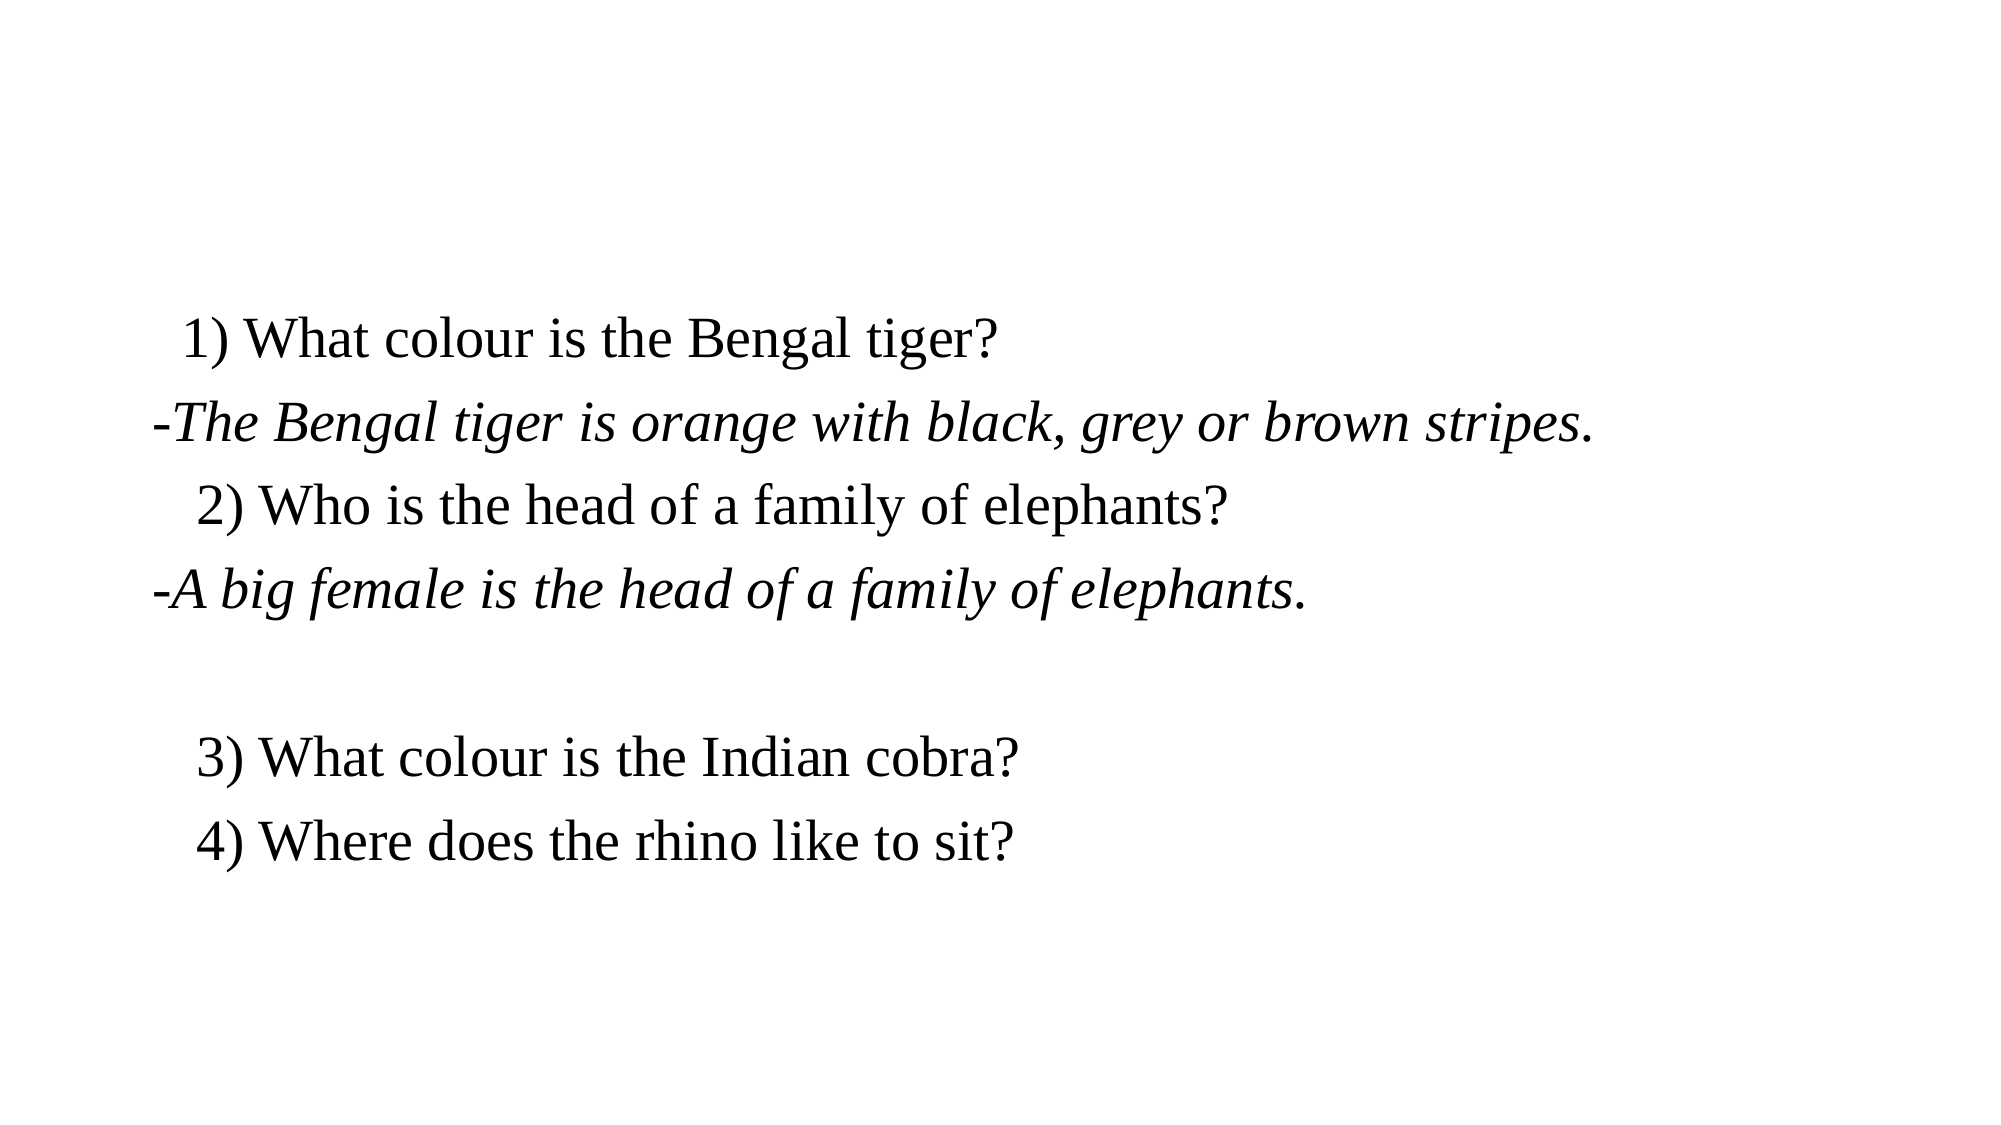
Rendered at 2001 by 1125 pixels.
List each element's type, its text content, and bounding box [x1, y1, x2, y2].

list 1) What colour is the Bengal tiger? -The Bengal tiger is orange with black, grey or brown stripes. 2) Who is the head of a family of elephants? -A big female is the head of a family of elephants. 3) What colour is the Indian cobra? 4) Where does the rhino like to sit? [137, 299, 1863, 1014]
